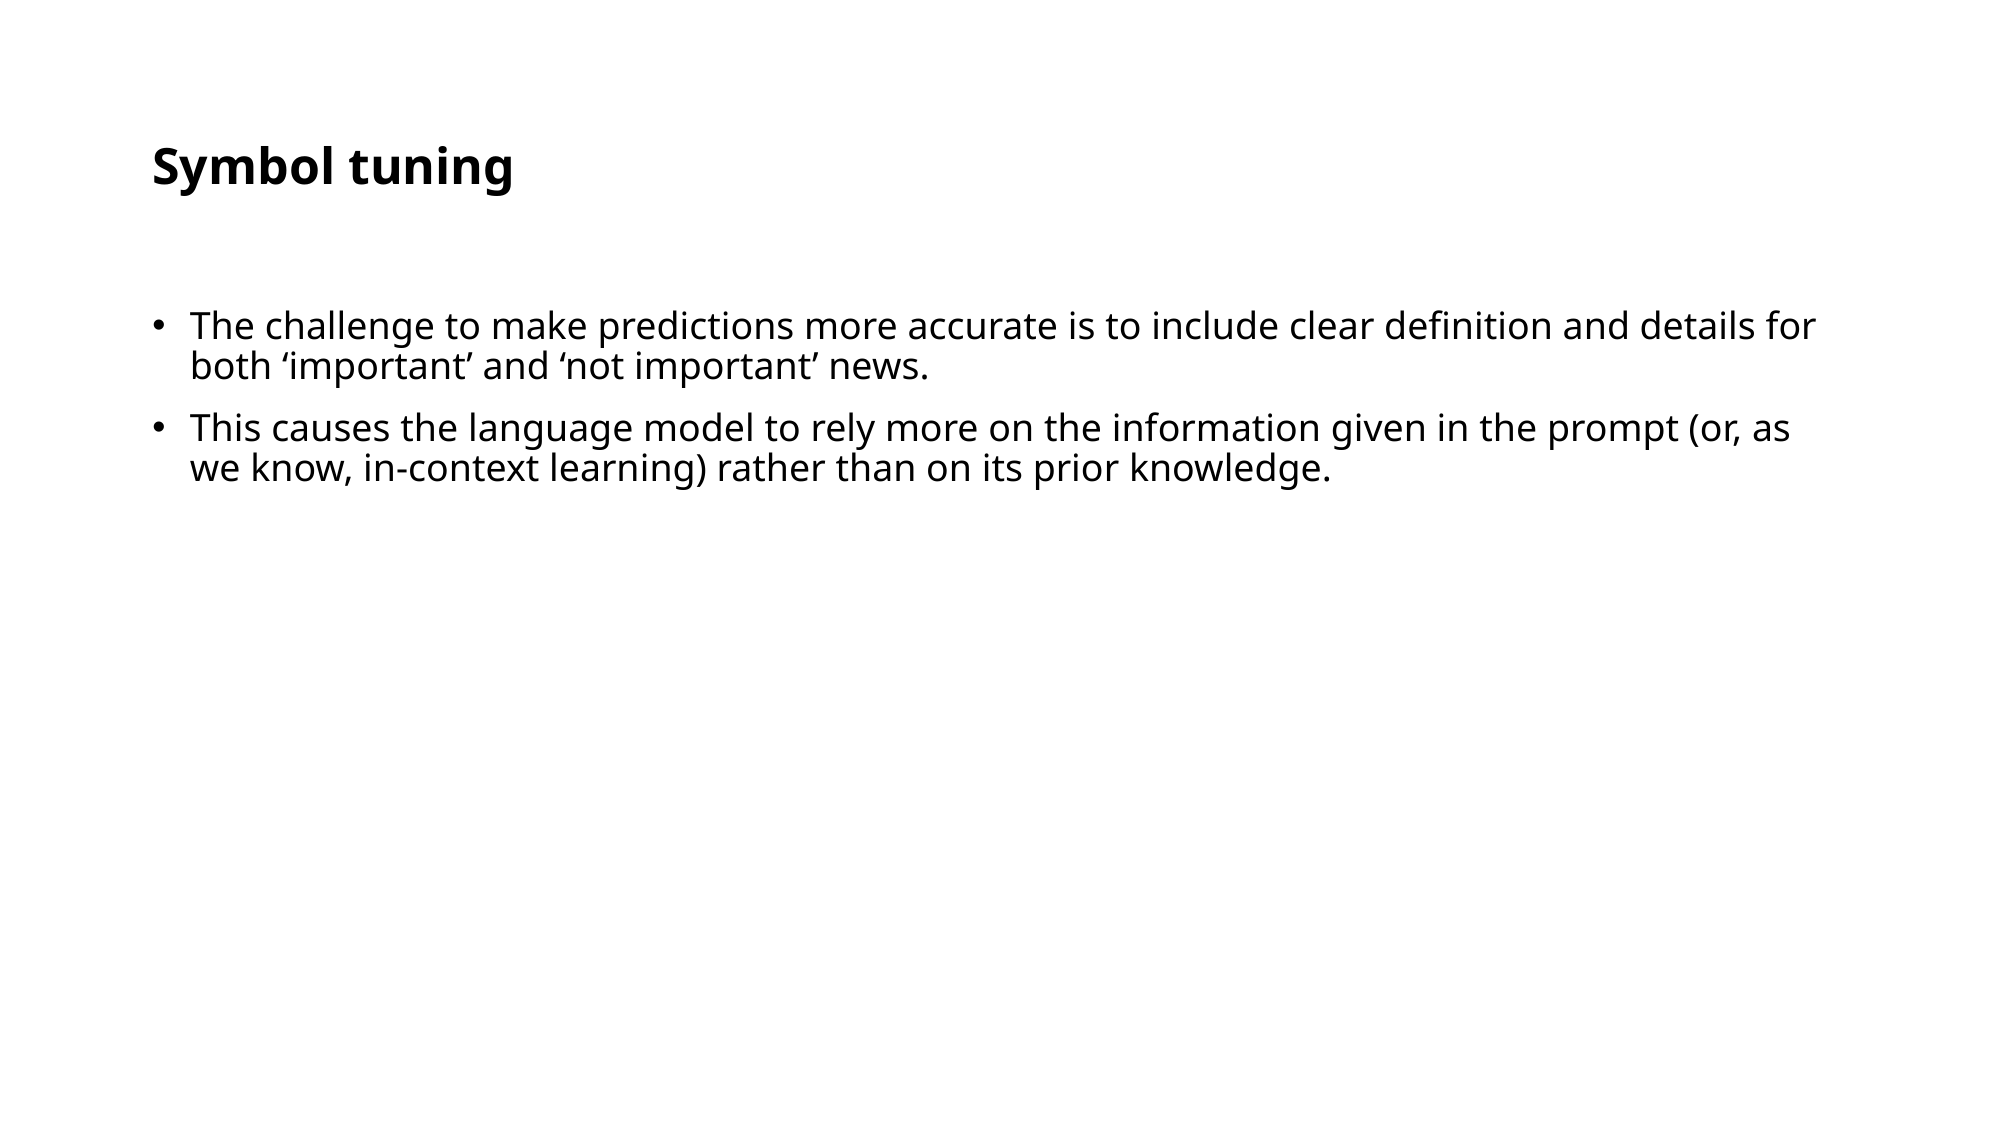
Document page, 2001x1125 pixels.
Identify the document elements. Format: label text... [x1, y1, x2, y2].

list The challenge to make predictions more accurate is to include clear definition and details for both ‘important’ and ‘not important’ news. This causes the language model to rely more on the information given in the prompt (or, as we know, in-context learning) rather than on its prior knowledge. [137, 299, 1863, 1014]
title Symbol tuning [137, 59, 1863, 278]
